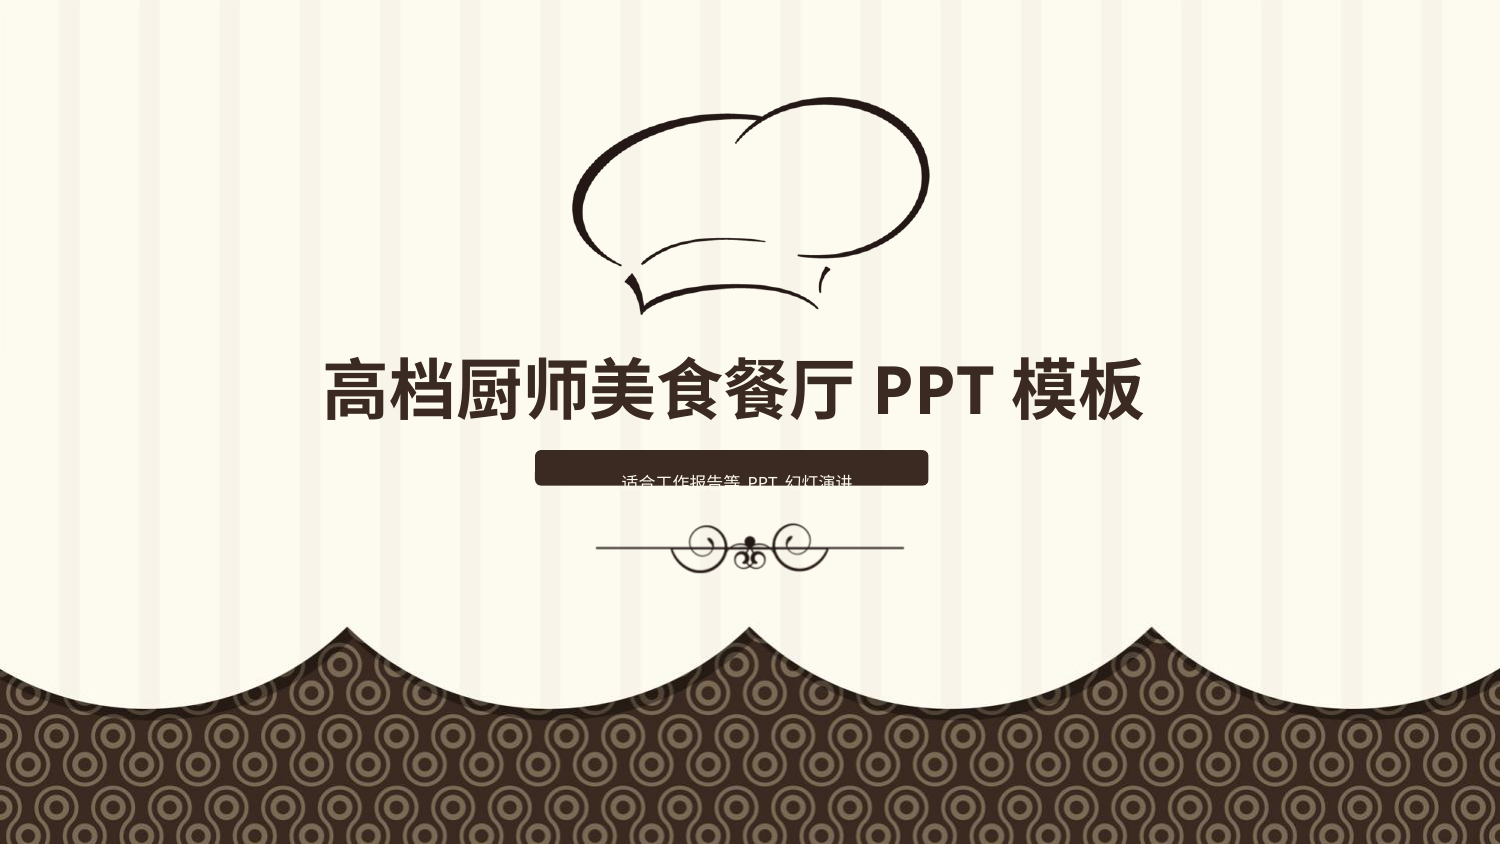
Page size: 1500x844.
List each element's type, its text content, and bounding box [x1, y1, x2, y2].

text_box 高档厨师美食餐厅PPT模板 [301, 340, 1167, 436]
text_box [277, 441, 1191, 496]
picture [0, 0, 1500, 844]
